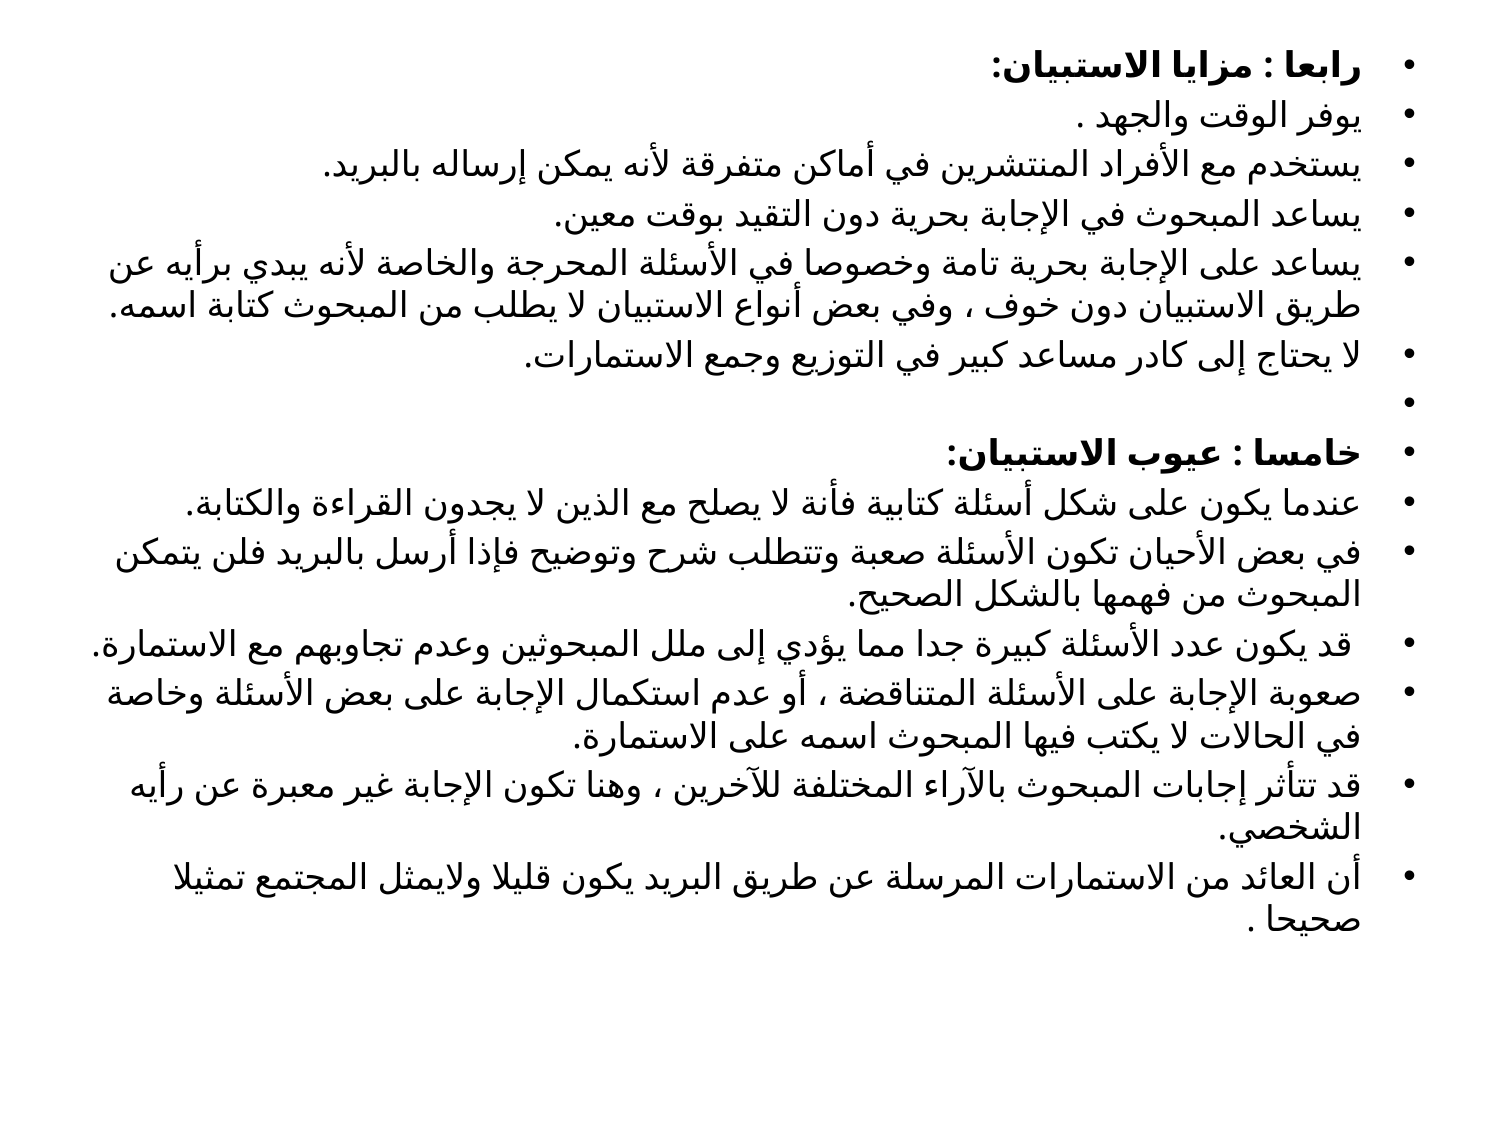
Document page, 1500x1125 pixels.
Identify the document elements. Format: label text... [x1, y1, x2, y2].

list رابعا : مزايا الاستبيان: يوفر الوقت والجهد . يستخدم مع الأفراد المنتشرين في أماكن متفرقة لأنه يمكن إرساله بالبريد. يساعد المبحوث في الإجابة بحرية دون التقيد بوقت معين. يساعد على الإجابة بحرية تامة وخصوصا في الأسئلة المحرجة والخاصة لأنه يبدي برأيه عن طريق الاستبيان دون خوف ، وفي بعض أنواع الاستبيان لا يطلب من المبحوث كتابة اسمه. لا يحتاج إلى كادر مساعد كبير في التوزيع وجمع الاستمارات. خامسا : عيوب الاستبيان: عندما يكون على شكل أسئلة كتابية فأنة لا يصلح مع الذين لا يجدون القراءة والكتابة. في بعض الأحيان تكون الأسئلة صعبة وتتطلب شرح وتوضيح فإذا أرسل بالبريد فلن يتمكن المبحوث من فهمها بالشكل الصحيح. قد يكون عدد الأسئلة كبيرة جدا مما يؤدي إلى ملل المبحوثين وعدم تجاوبهم مع الاستمارة. صعوبة الإجابة على الأسئلة المتناقضة ، أو عدم استكمال الإجابة على بعض الأسئلة وخاصة في الحالات لا يكتب فيها المبحوث اسمه على الاستمارة. قد تتأثر إجابات المبحوث بالآراء المختلفة للآخرين ، وهنا تكون الإجابة غير معبرة عن رأيه الشخصي. أن العائد من الاستمارات المرسلة عن طريق البريد يكون قليلا ولايمثل المجتمع تمثيلا صحيحا . [75, 35, 1425, 1005]
